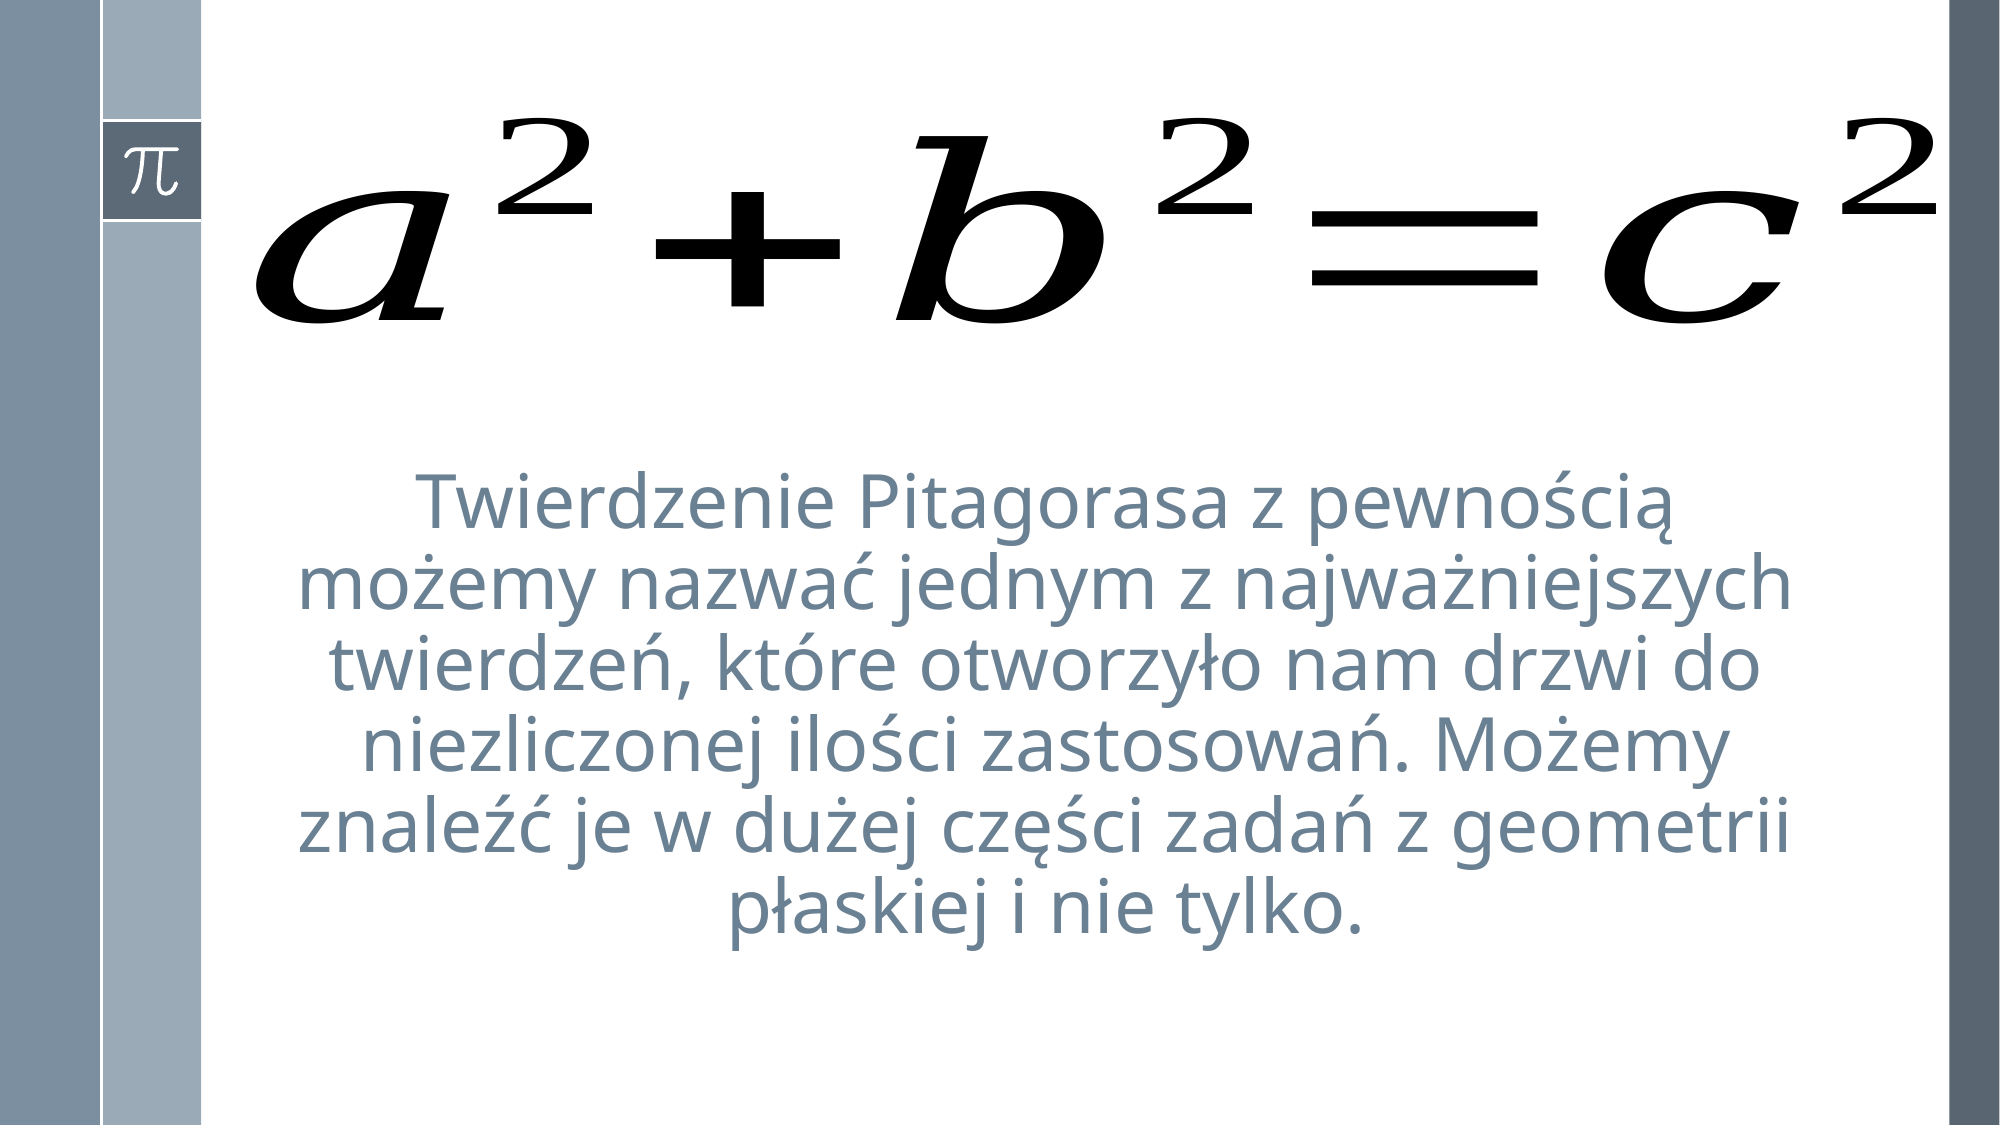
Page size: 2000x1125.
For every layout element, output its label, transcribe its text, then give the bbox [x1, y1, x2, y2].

list Twierdzenie Pitagorasa z pewnością możemy nazwać jednym z najważniejszych twierdzeń, które otworzyło nam drzwi do niezliczonej ilości zastosowań. Możemy znaleźć je w dużej części zadań z geometrii płaskiej i nie tylko. [243, 456, 1849, 1005]
